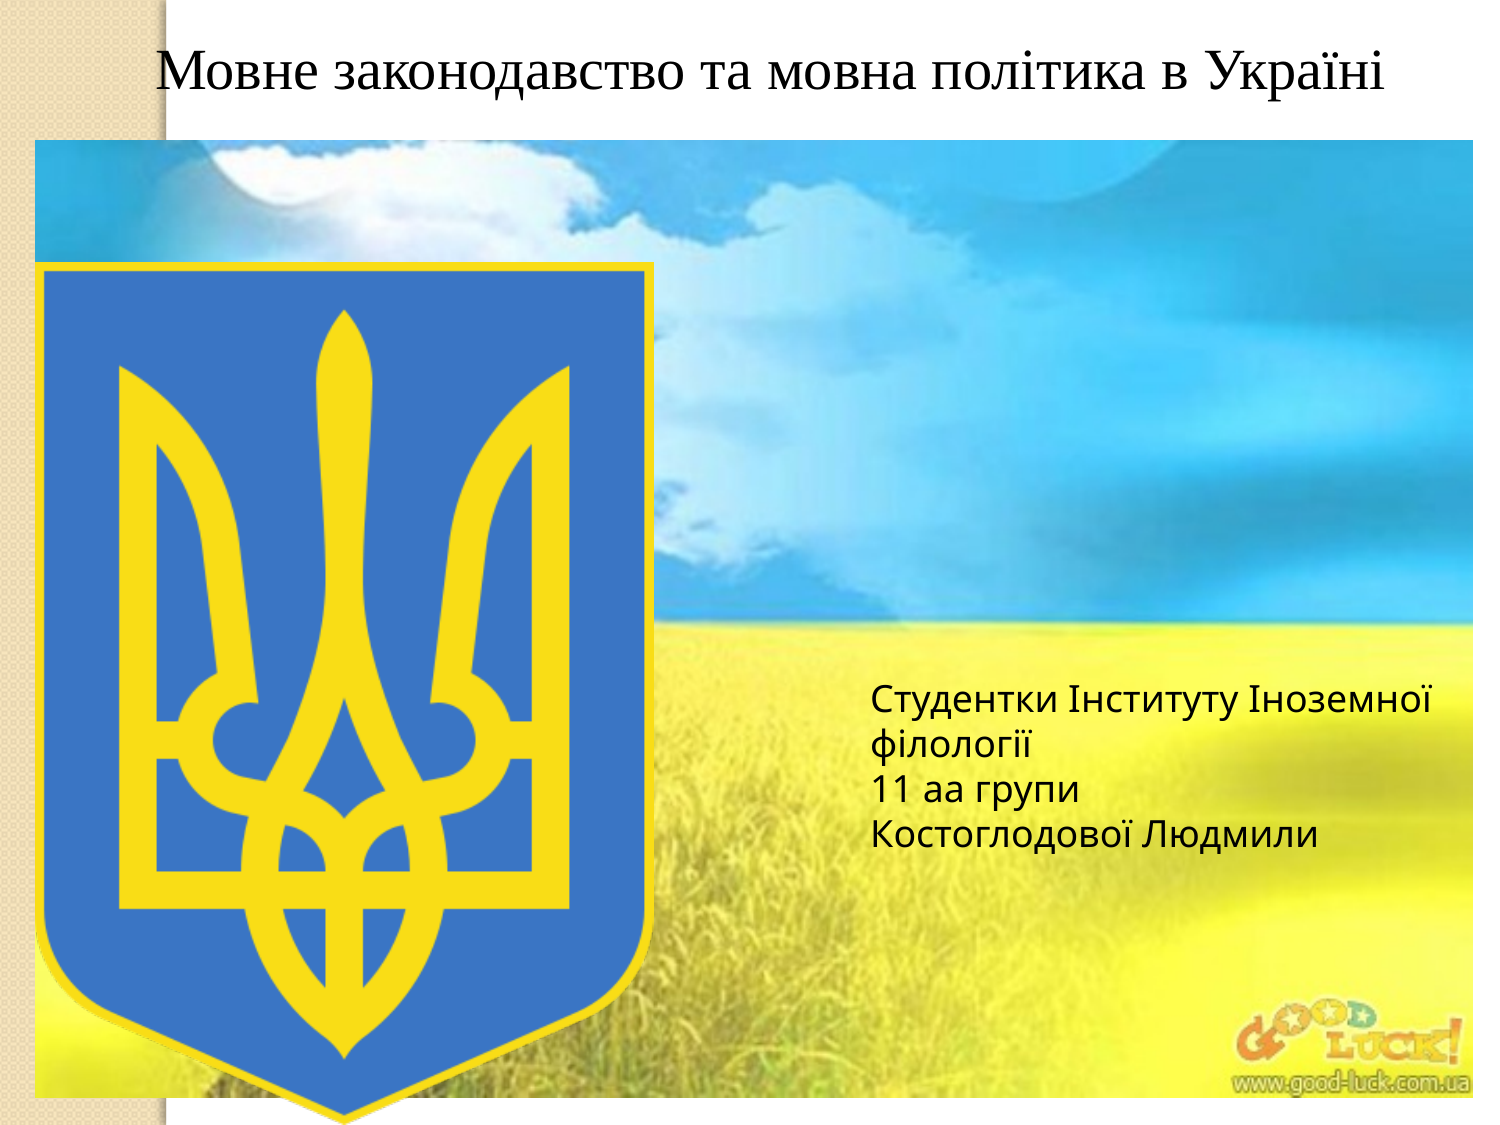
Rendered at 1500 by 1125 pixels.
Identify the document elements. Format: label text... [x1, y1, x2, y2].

picture [34, 140, 1473, 1125]
text_box Мовне законодавство та мовна політика в Україні [140, 23, 1418, 109]
